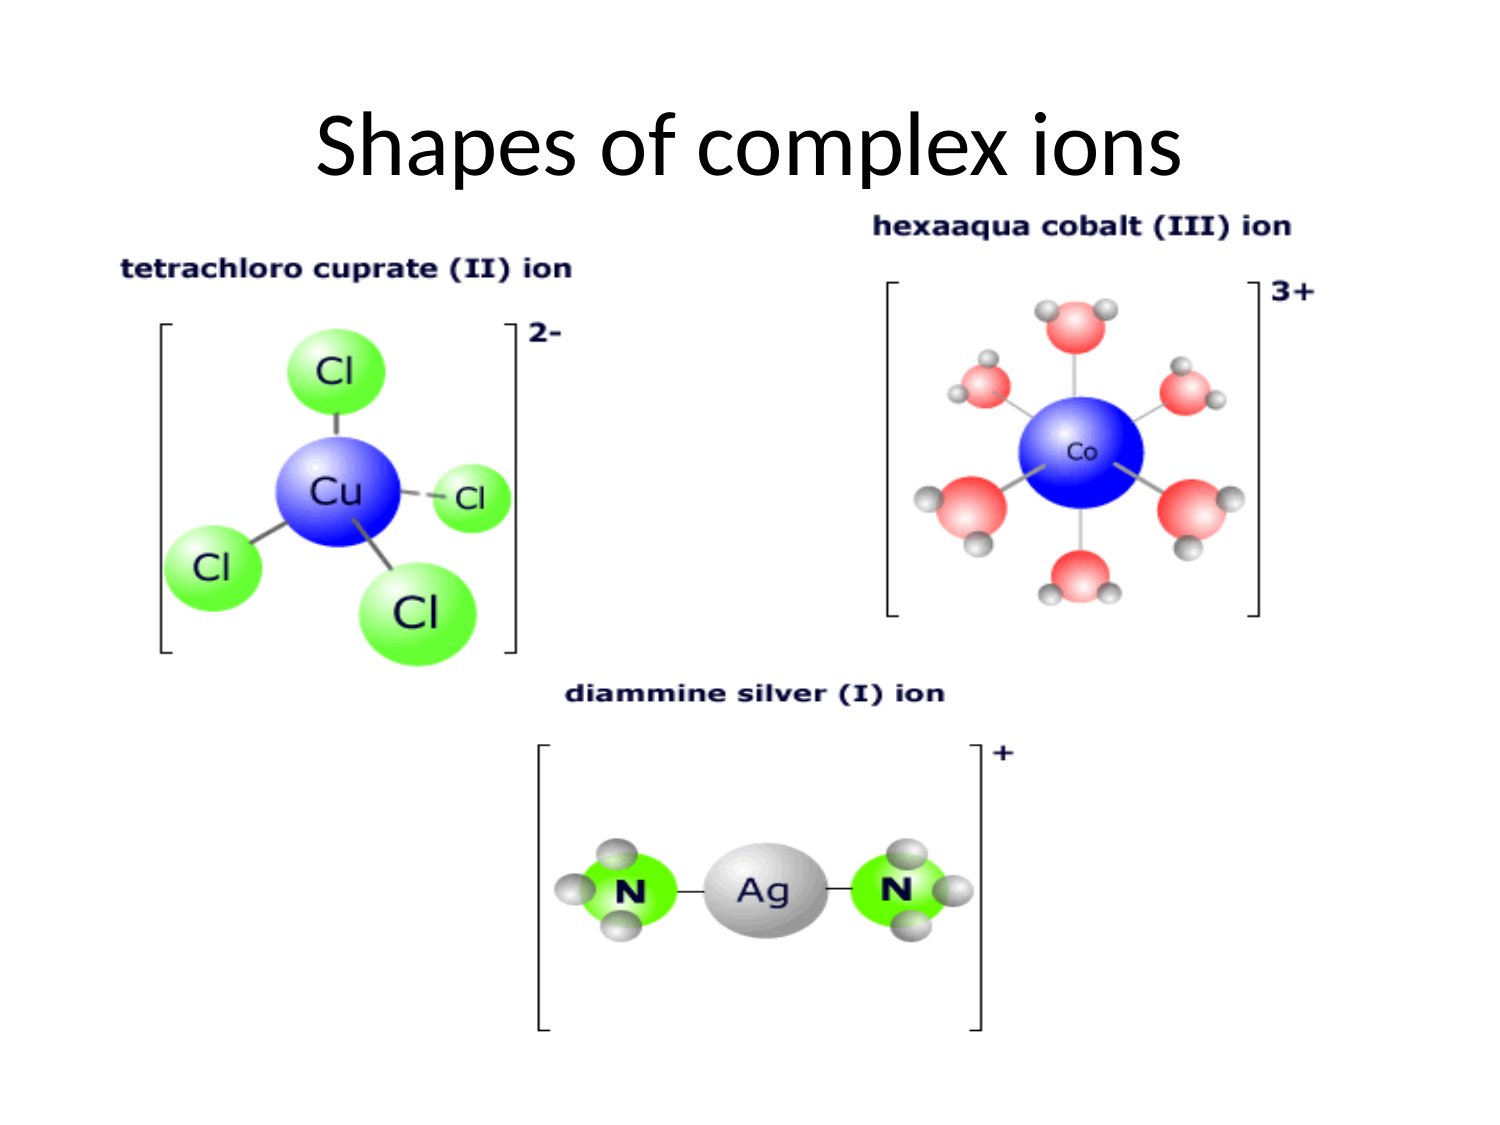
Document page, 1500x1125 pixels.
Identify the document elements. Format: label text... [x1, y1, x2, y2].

picture [74, 189, 1346, 1073]
title Shapes of complex ions [75, 45, 1425, 233]
